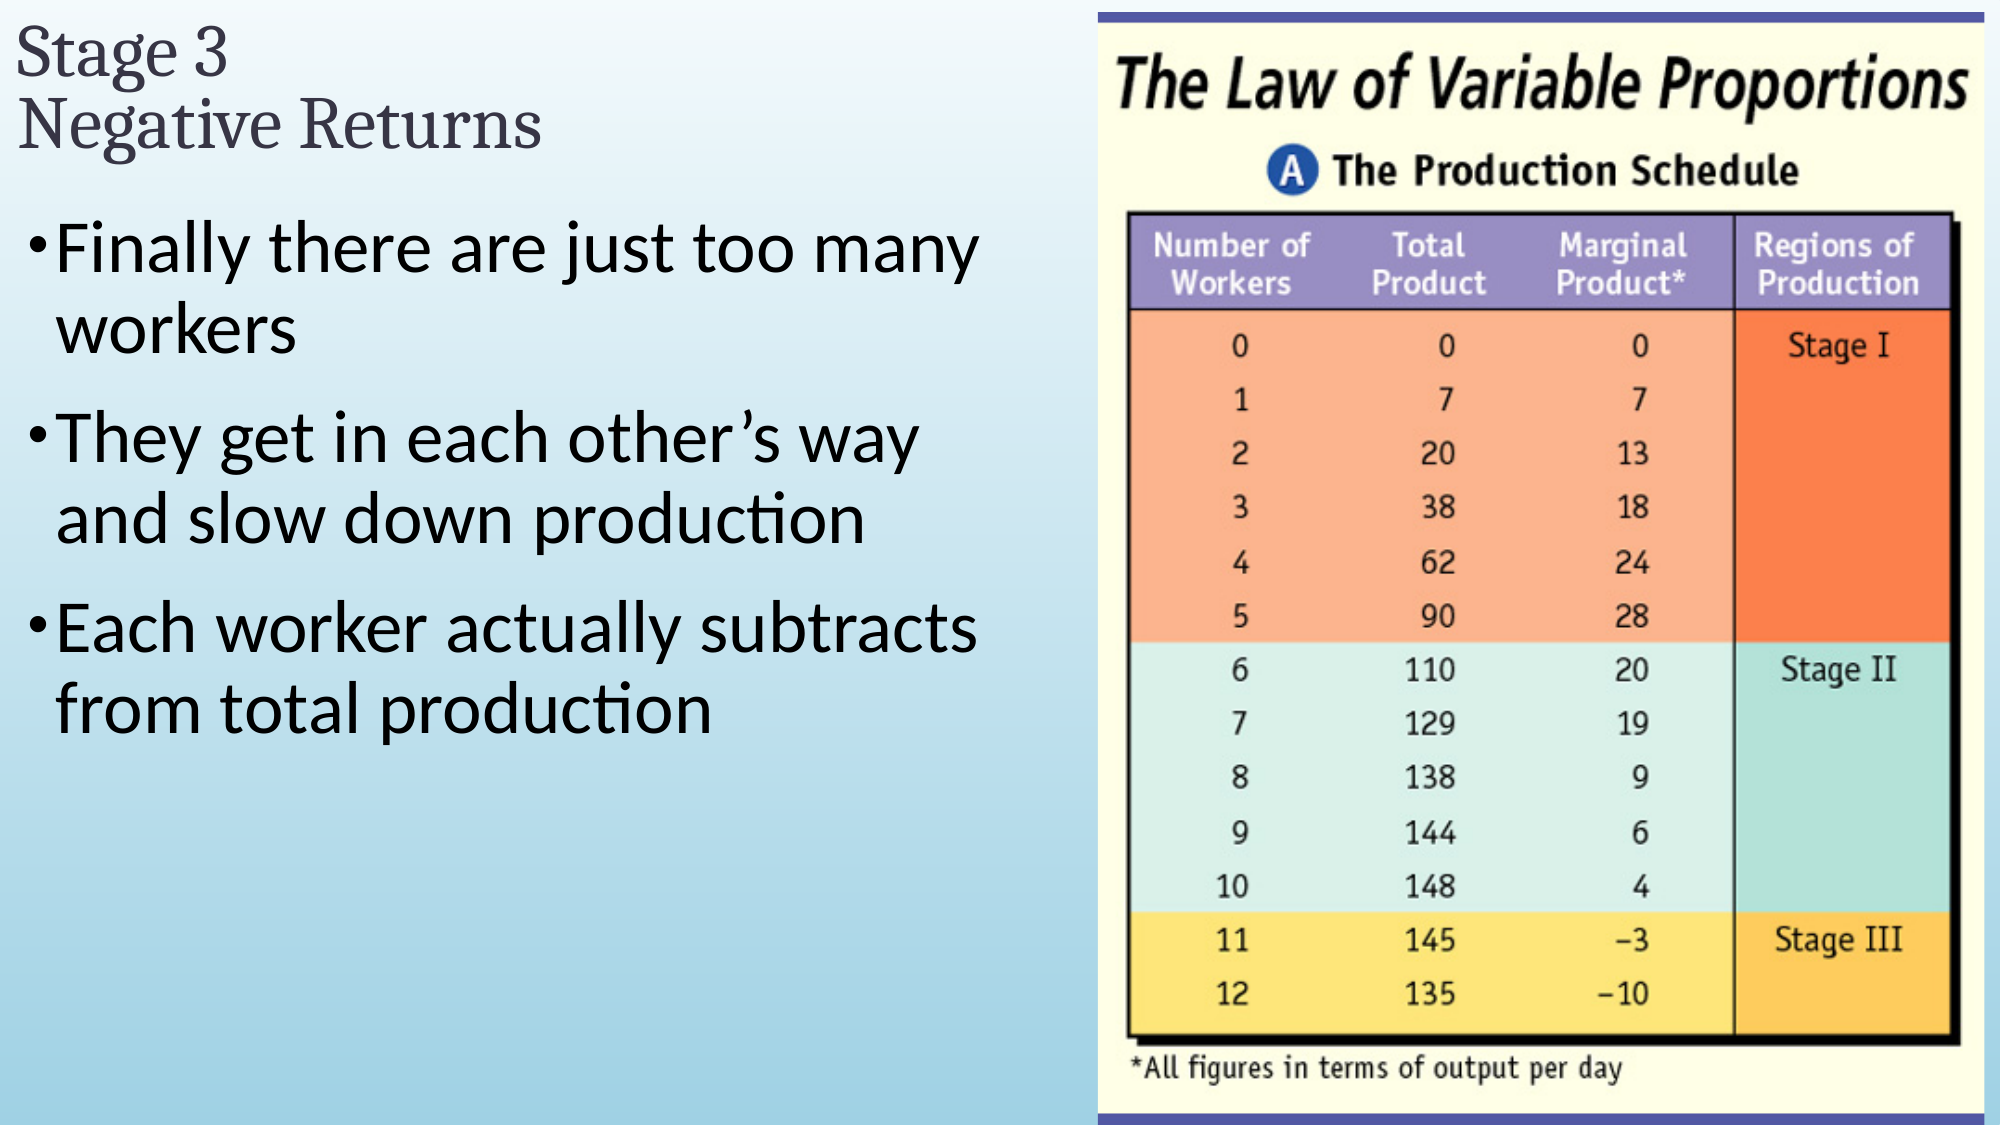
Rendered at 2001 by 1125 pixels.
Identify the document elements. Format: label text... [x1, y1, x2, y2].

title Stage 3 Negative Returns [2, 12, 1097, 171]
list Finally there are just too many workers They get in each other’s way and slow down production Each worker actually subtracts from total production [12, 200, 1025, 925]
picture [1097, 12, 1985, 1125]
